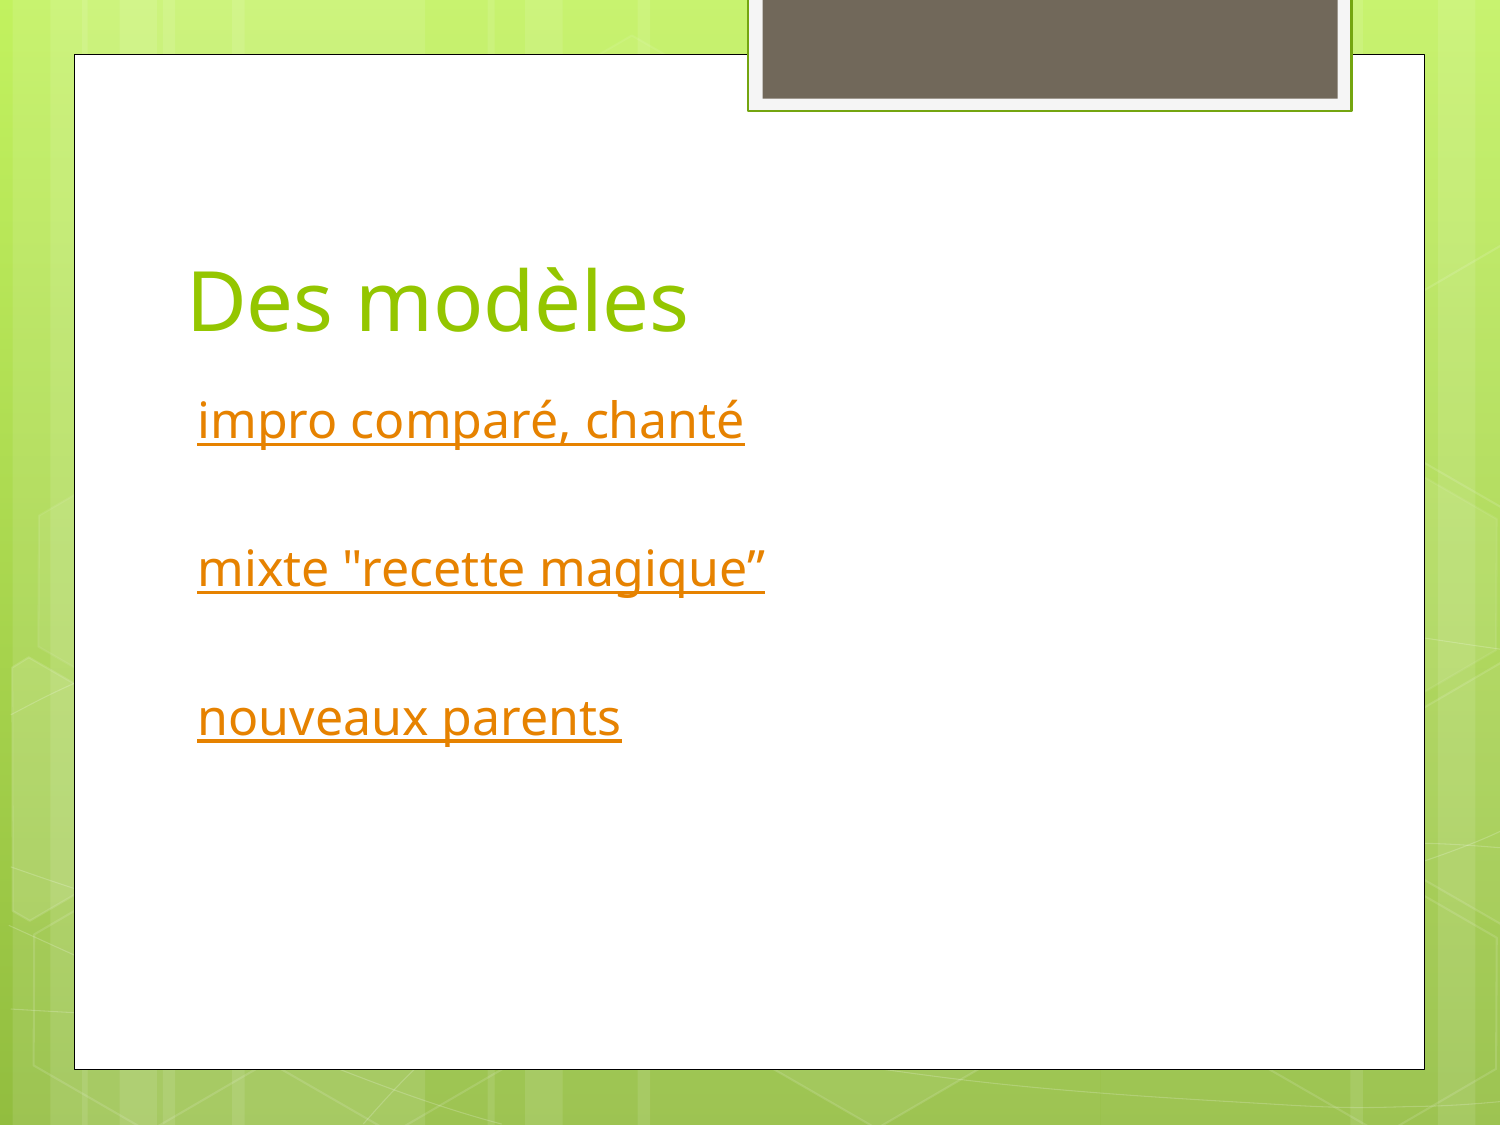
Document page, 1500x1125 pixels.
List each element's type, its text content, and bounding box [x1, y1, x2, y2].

list impro comparé, chanté mixte "recette magique” nouveaux parents [171, 381, 1283, 957]
title Des modèles [171, 168, 1324, 357]
